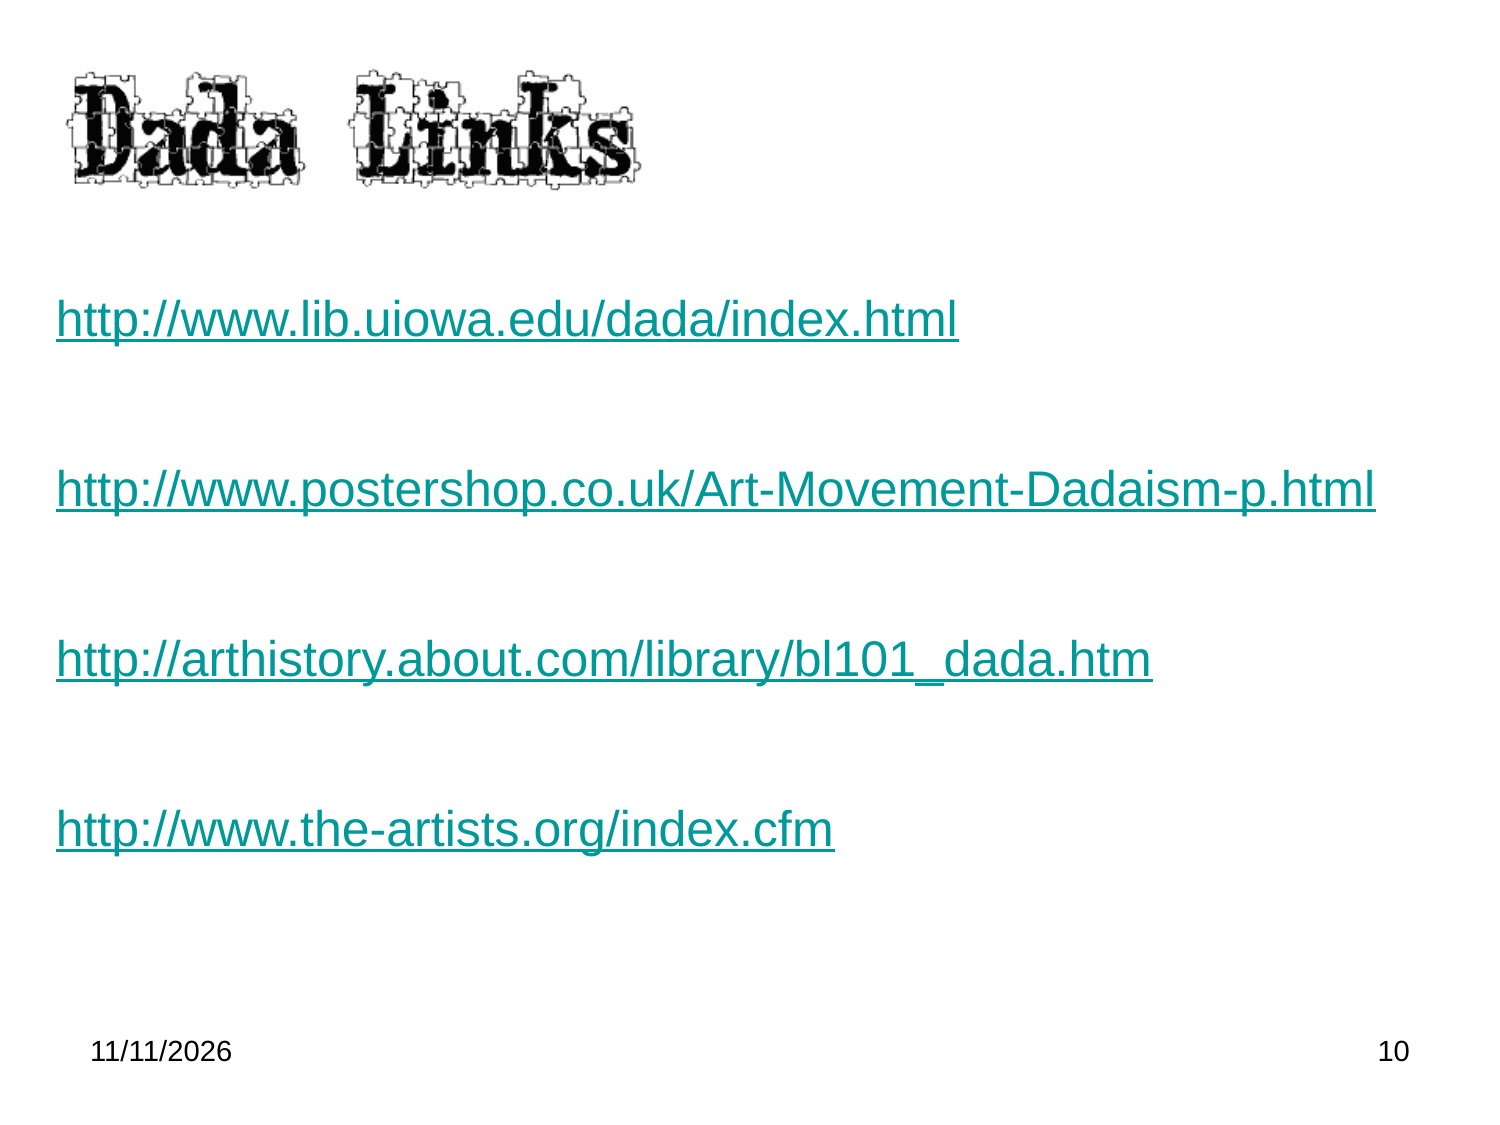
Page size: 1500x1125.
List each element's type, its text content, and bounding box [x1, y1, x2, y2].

picture [64, 66, 644, 195]
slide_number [74, 1024, 426, 1103]
text_box http://www.lib.uiowa.edu/dada/index.html http://www.postershop.co.uk/Art-Movement-Dadaism-p.html http://arthistory.about.com/library/bl101_dada.htm http://www.the-artists.org/index.cfm [41, 278, 1459, 1022]
slide_number 10 [1074, 1024, 1426, 1103]
table_header [0, 0, 659, 228]
